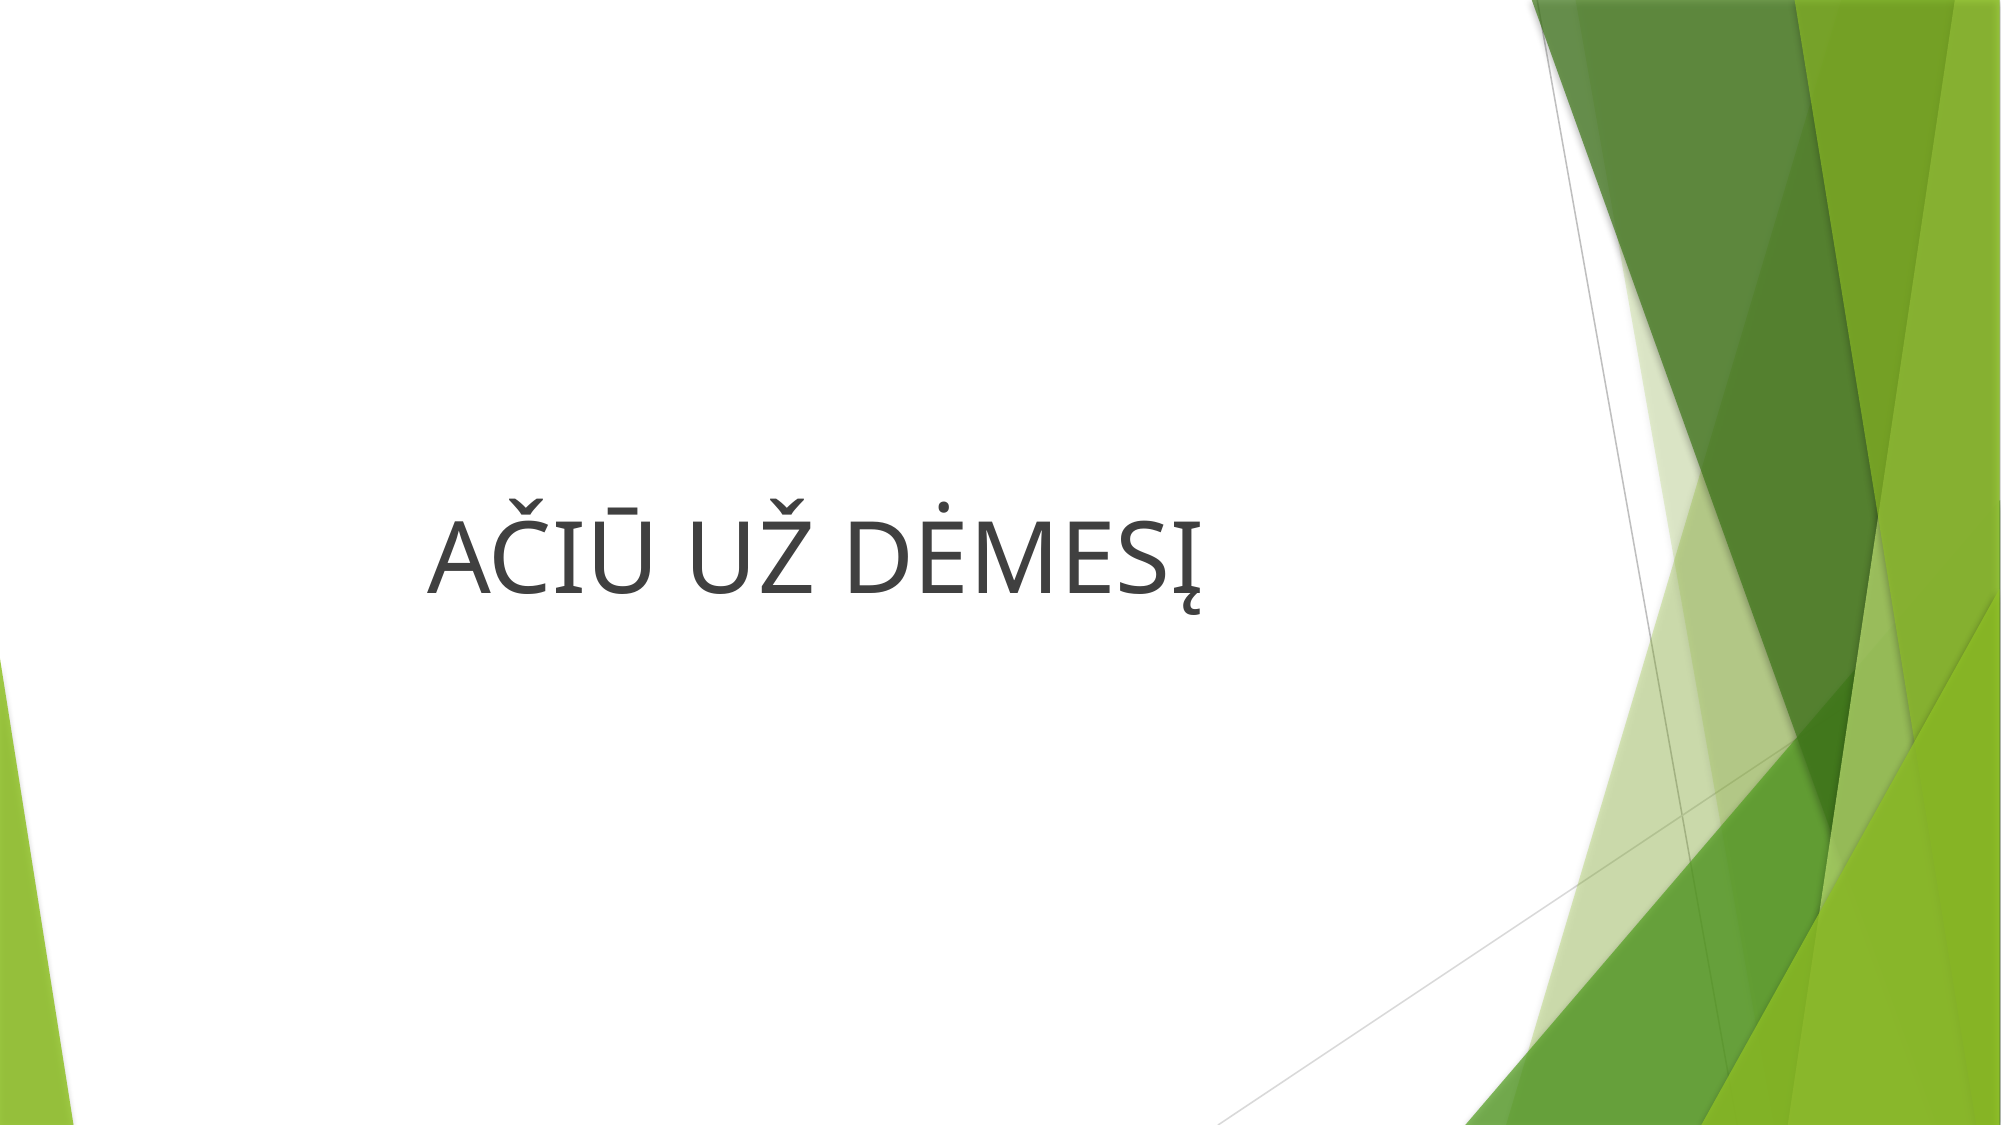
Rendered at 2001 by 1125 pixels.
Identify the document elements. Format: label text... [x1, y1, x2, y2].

list AČIŪ UŽ DĖMESĮ [111, 354, 1522, 992]
